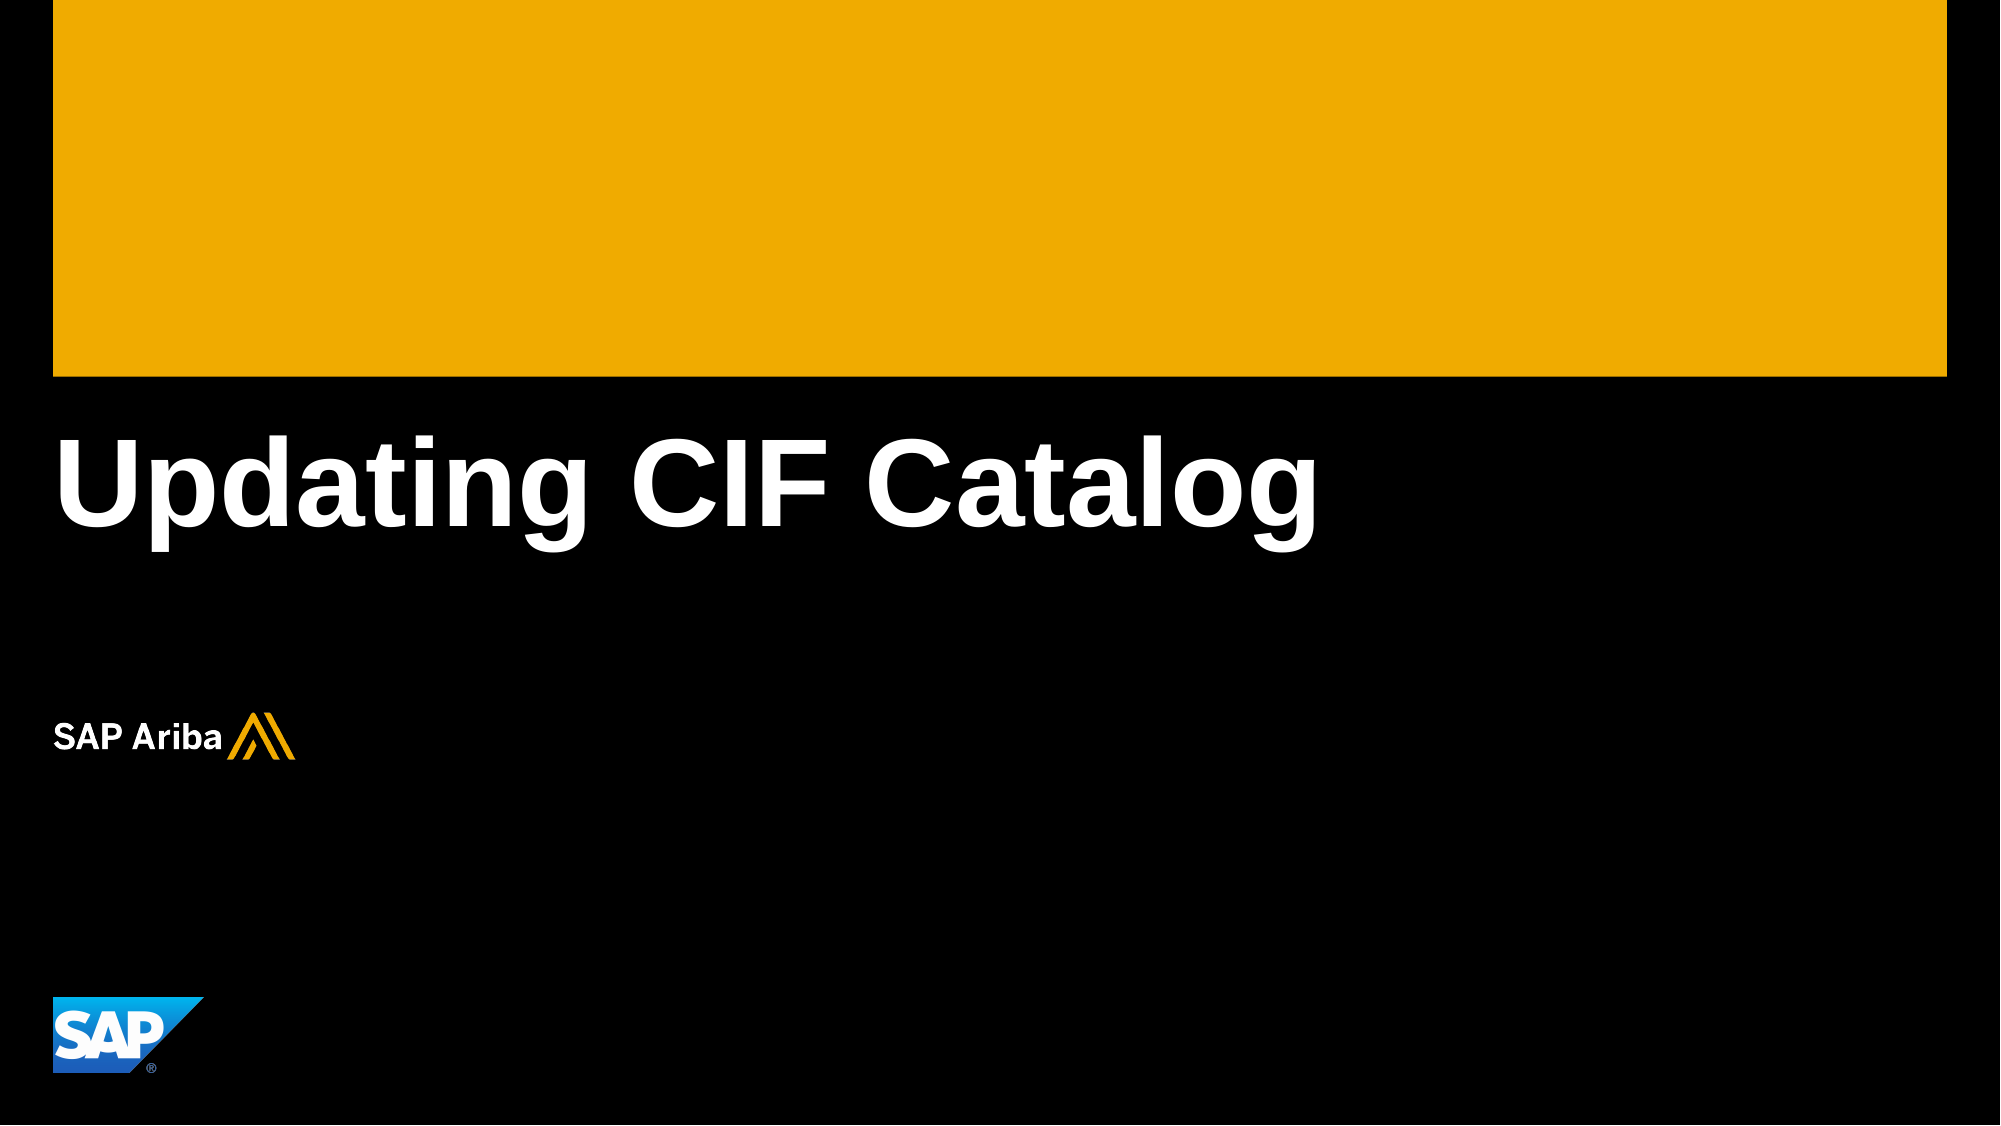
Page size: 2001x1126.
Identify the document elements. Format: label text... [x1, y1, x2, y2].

picture [53, 999, 204, 1073]
picture [53, 712, 296, 760]
title Updating CIF Catalog [53, 401, 1947, 553]
